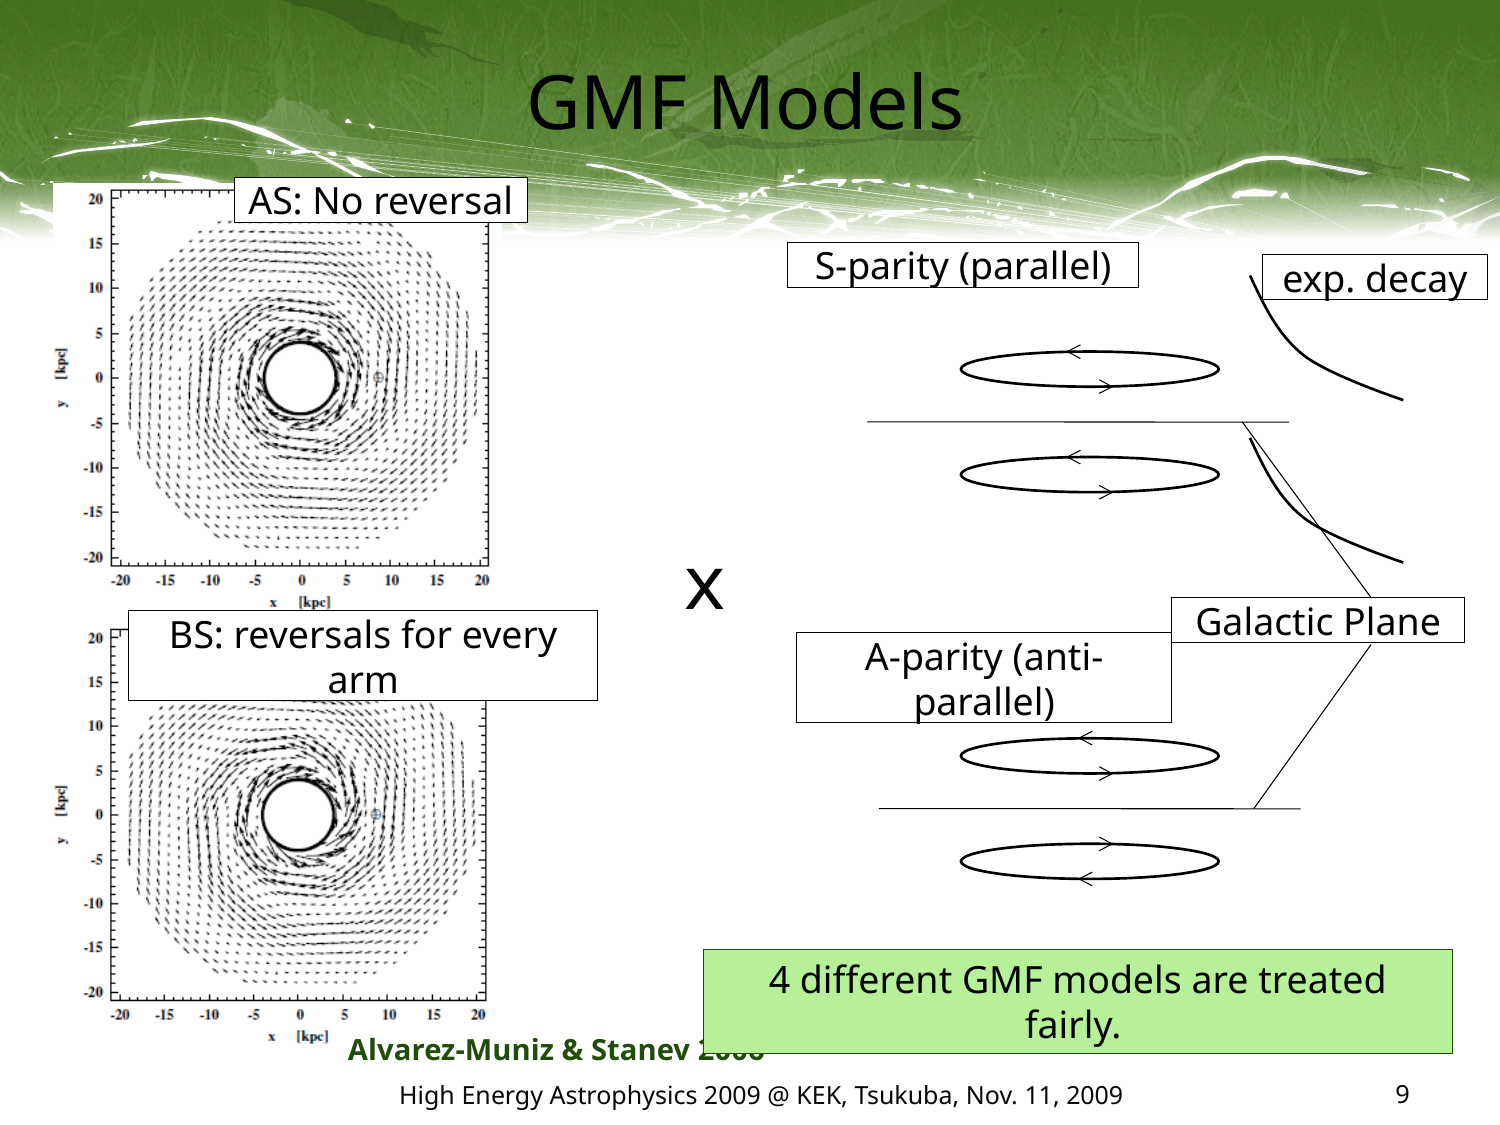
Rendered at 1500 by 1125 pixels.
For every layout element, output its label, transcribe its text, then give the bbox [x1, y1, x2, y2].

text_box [1218, 445, 1395, 575]
text_box [959, 842, 1220, 881]
text_box AS: No reversal [234, 177, 528, 223]
text_box [1248, 274, 1404, 402]
text_box [959, 455, 1211, 494]
title GMF Models [70, 35, 1421, 164]
text_box S-parity (parallel) [787, 242, 1139, 288]
text_box [959, 737, 1220, 775]
text_box [1248, 438, 1259, 445]
text_box x [667, 527, 797, 633]
text_box BS: reversals for every arm [503, 610, 598, 701]
text_box Alvarez-Muniz & Stanev 2006 [339, 1031, 774, 1067]
picture [53, 621, 502, 1044]
picture [53, 183, 502, 610]
text_box 4 different GMF models are treated fairly. [703, 949, 1453, 1054]
text_box Galactic Plane [1171, 597, 1465, 643]
footer High Energy Astrophysics 2009 @ KEK, Tsukuba, Nov. 11, 2009 [269, 1065, 1254, 1125]
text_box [1230, 667, 1395, 786]
text_box A-parity (anti-parallel) [796, 632, 1172, 723]
text_box [959, 350, 1220, 388]
text_box exp. decay [1262, 254, 1488, 300]
slide_number 9 [1347, 1065, 1425, 1125]
